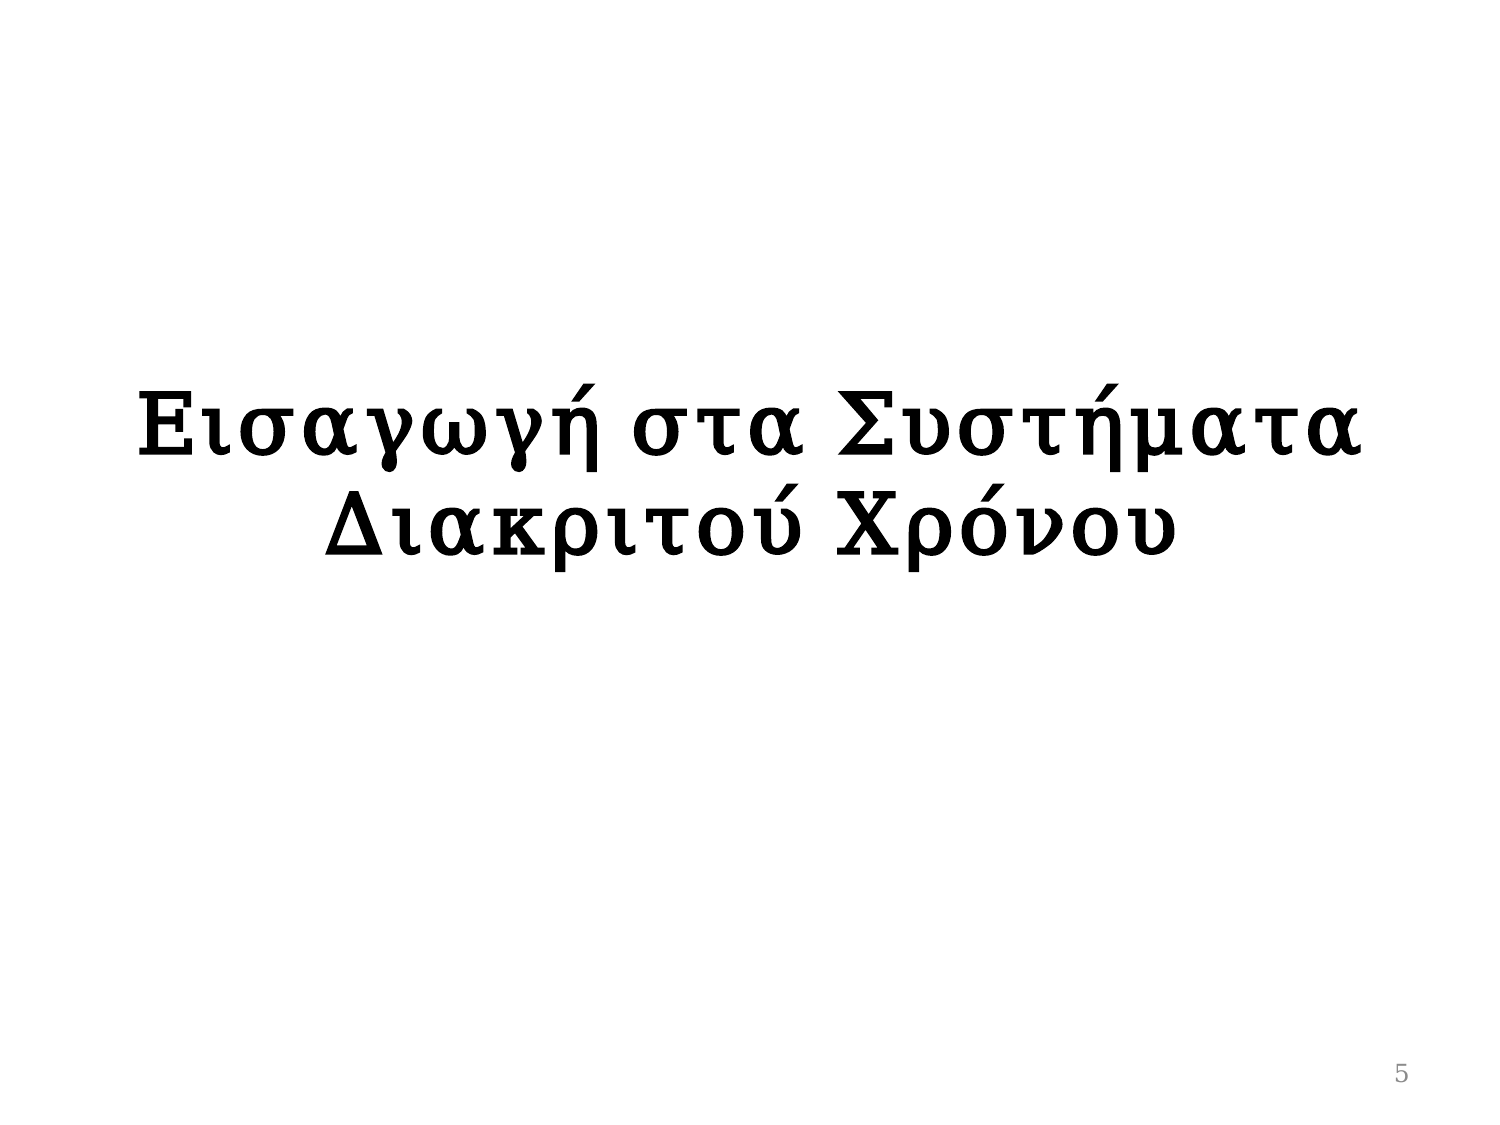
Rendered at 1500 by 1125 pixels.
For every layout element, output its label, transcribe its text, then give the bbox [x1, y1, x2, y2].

slide_number 5 [1074, 1042, 1425, 1103]
title Εισαγωγή στα Συστήματα Διακριτού Χρόνου [112, 349, 1388, 591]
